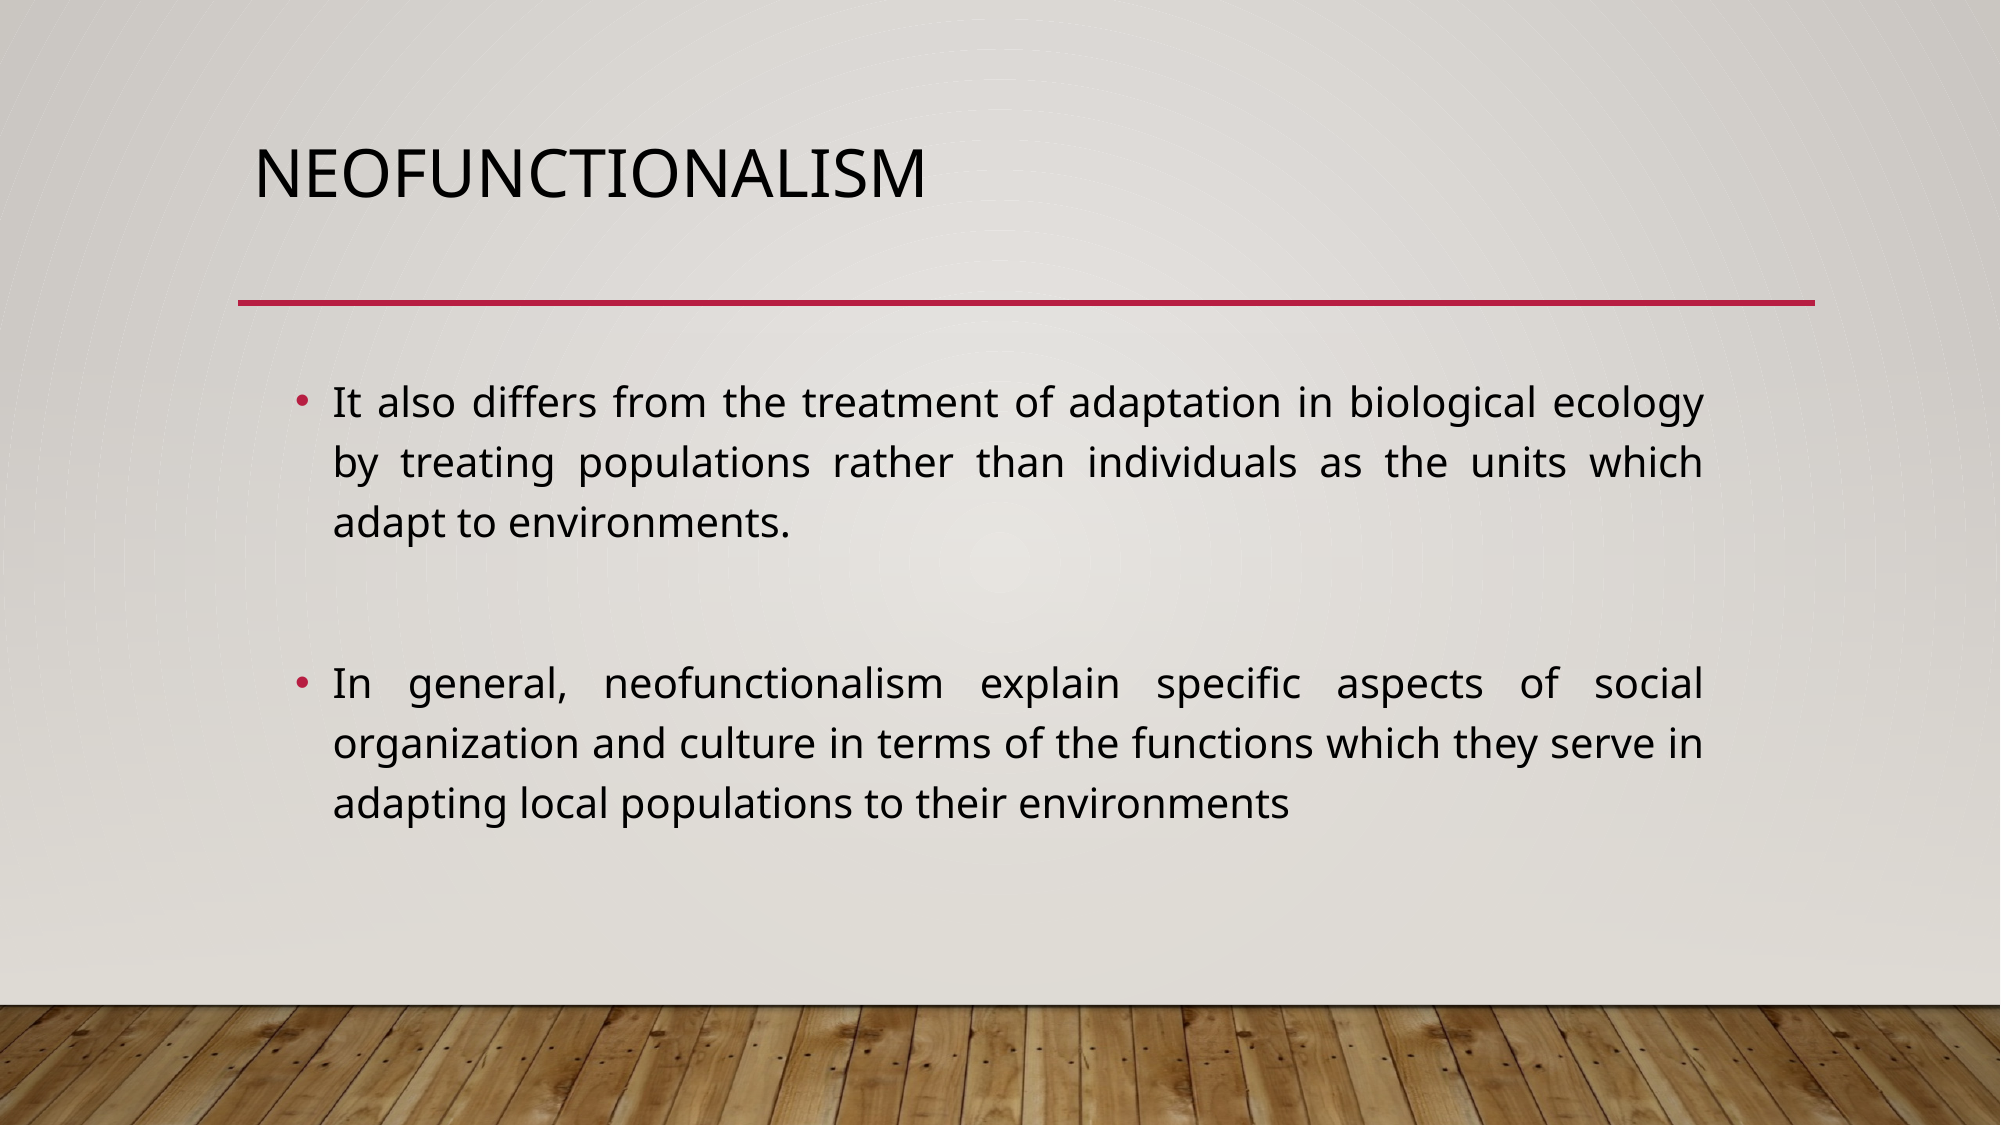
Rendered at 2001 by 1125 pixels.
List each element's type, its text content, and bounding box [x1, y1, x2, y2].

list It also differs from the treatment of adaptation in biological ecology by treating populations rather than individuals as the units which adapt to environments. In general, neofunctionalism explain specific aspects of social organization and culture in terms of the functions which they serve in adapting local populations to their environments [280, 358, 1720, 821]
title Neofunctionalism [238, 131, 1814, 305]
picture [0, 1005, 2000, 1125]
